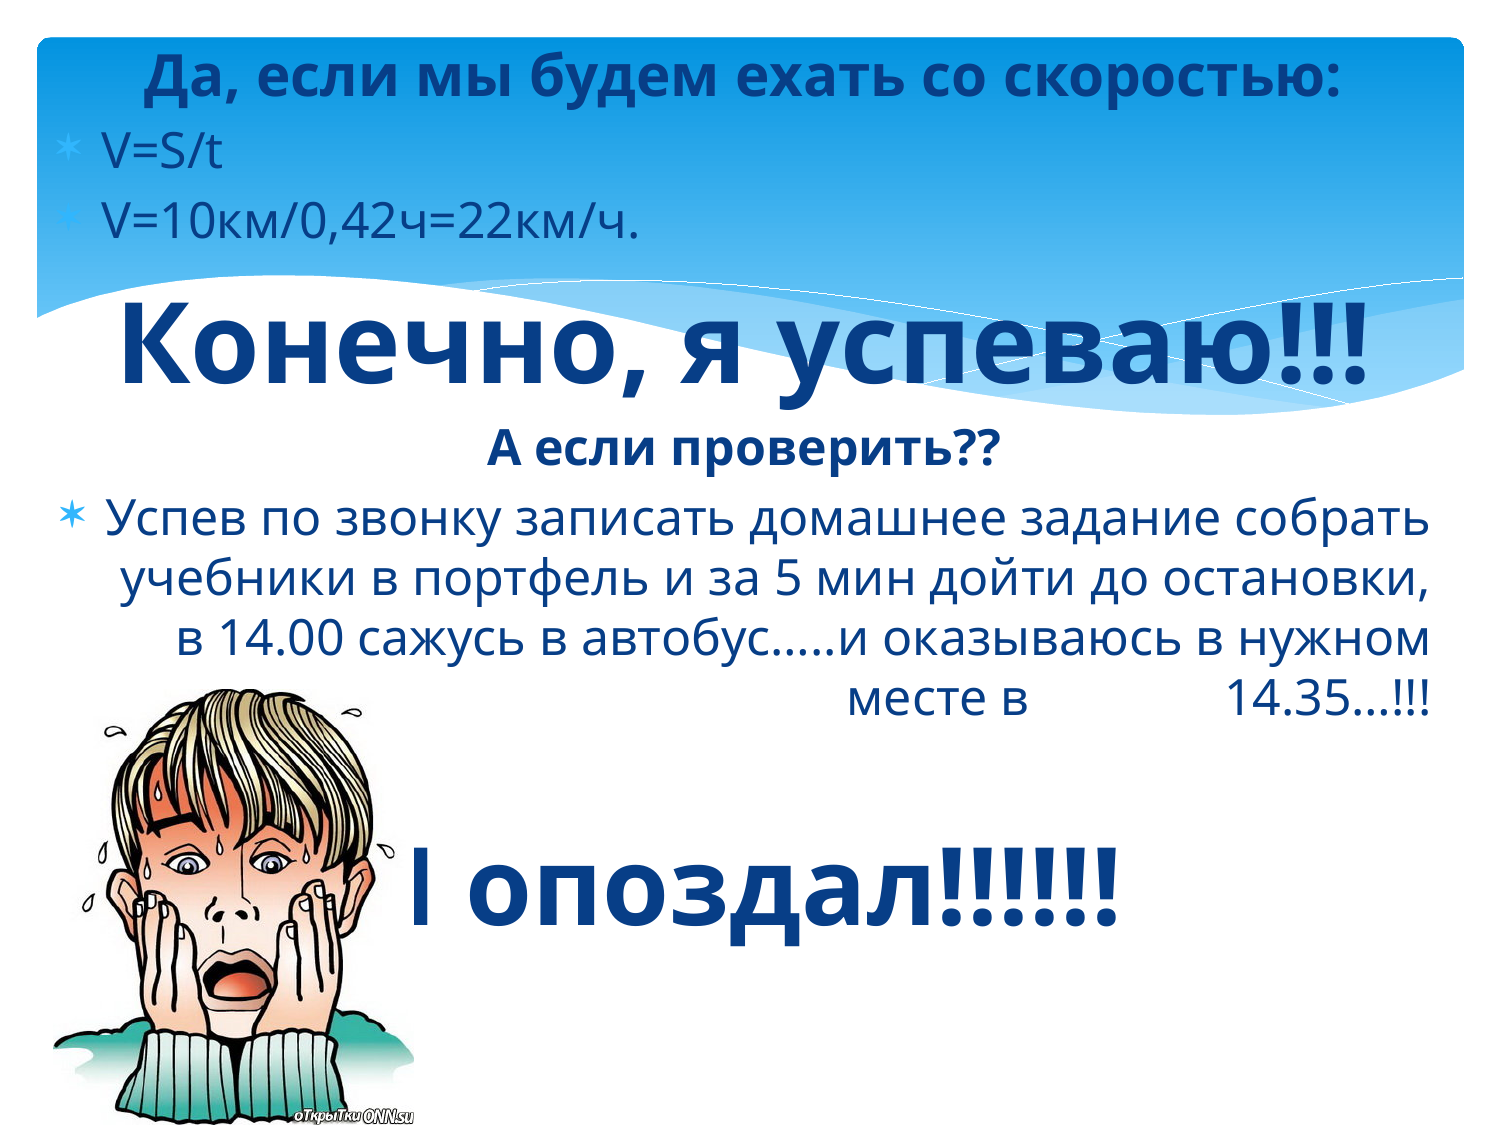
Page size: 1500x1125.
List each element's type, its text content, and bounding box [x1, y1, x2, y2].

list Да, если мы будем ехать со скоростью: V=S/t V=10км/0,42ч=22км/ч. Конечно, я успеваю!!! А если проверить?? Успев по звонку записать домашнее задание собрать учебники в портфель и за 5 мин дойти до остановки, в 14.00 сажусь в автобус…..и оказываюсь в нужном месте в 14.35…!!! Я опоздал!!!!!! [41, 30, 1447, 1005]
picture [52, 688, 415, 1125]
